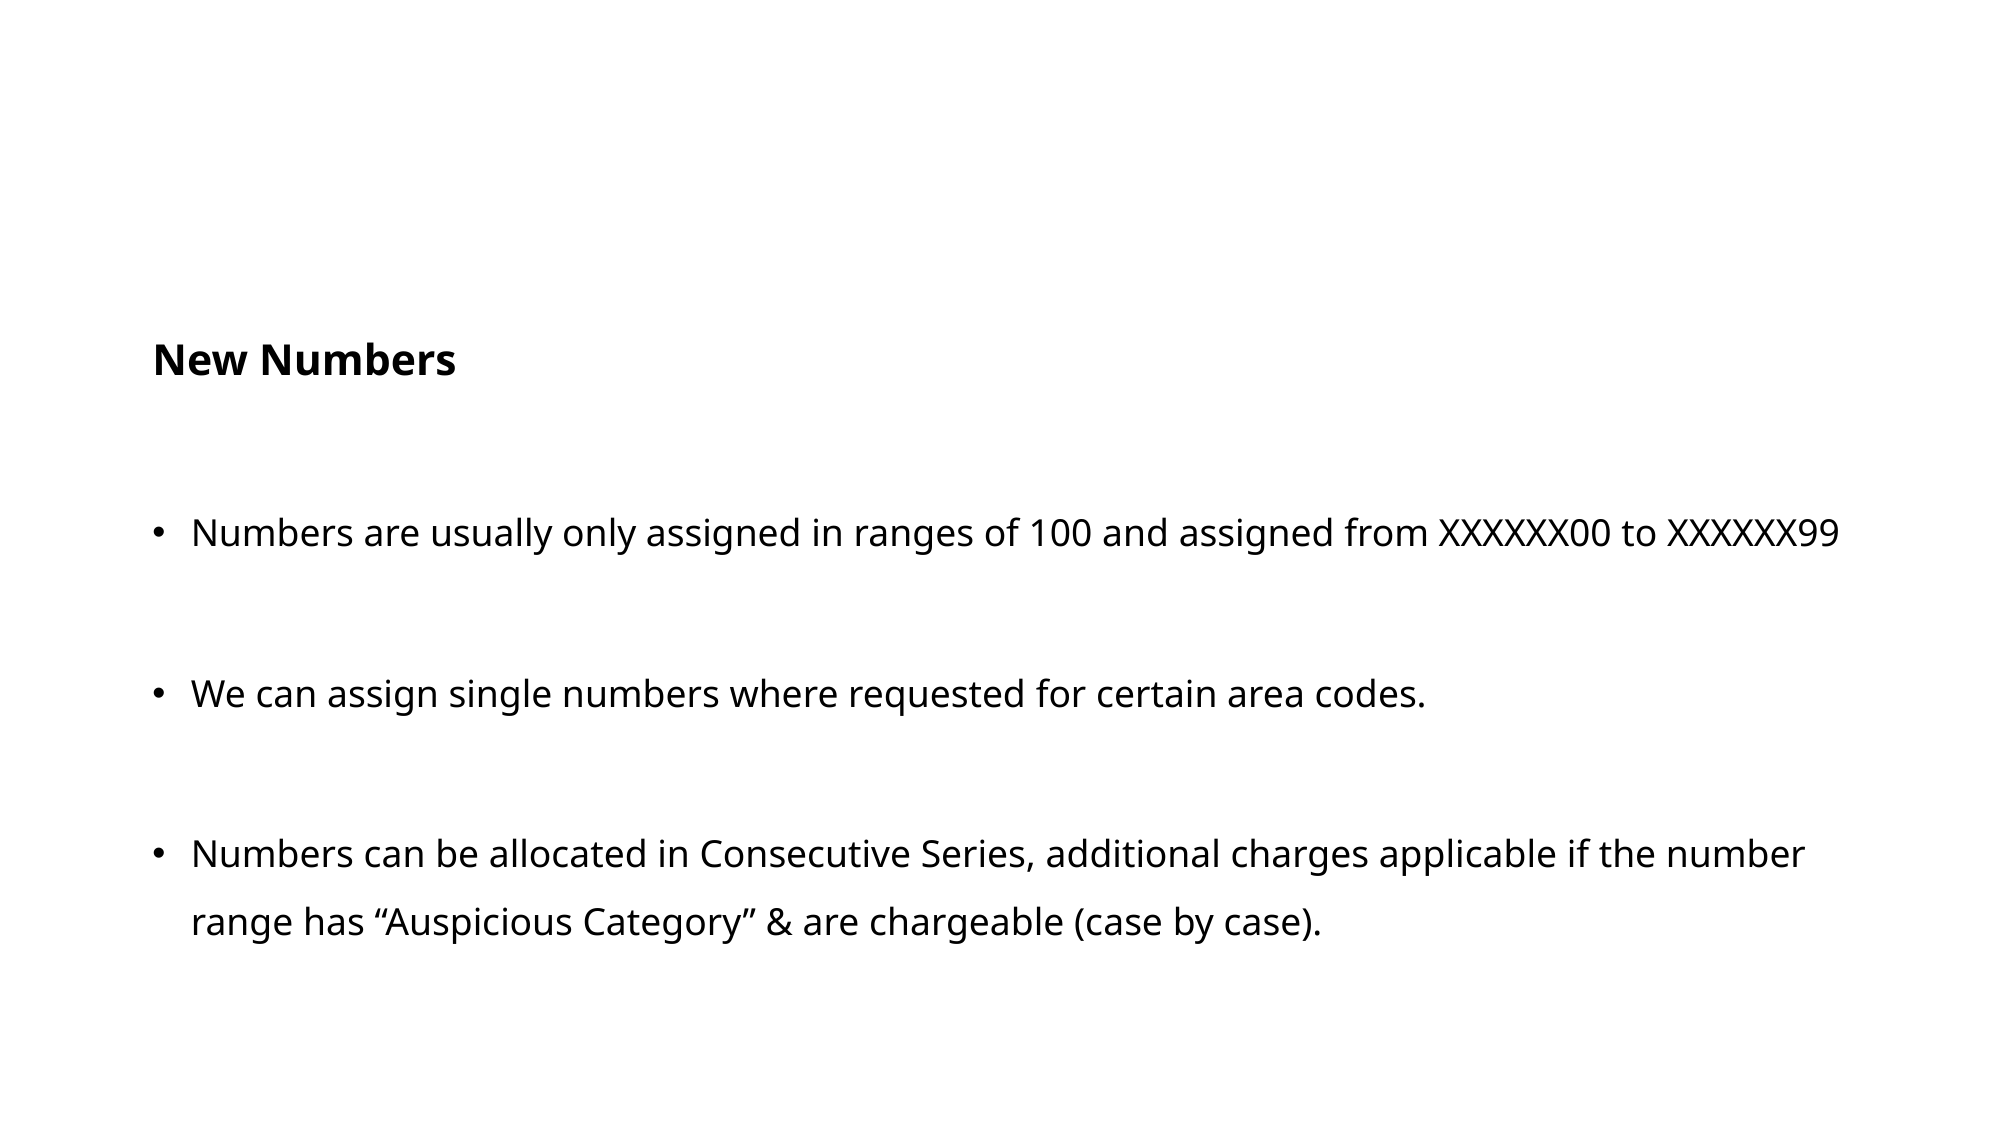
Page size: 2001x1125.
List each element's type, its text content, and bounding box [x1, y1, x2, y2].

list New Numbers Numbers are usually only assigned in ranges of 100 and assigned from XXXXXX00 to XXXXXX99 We can assign single numbers where requested for certain area codes. Numbers can be allocated in Consecutive Series, additional charges applicable if the number range has “Auspicious Category” & are chargeable (case by case). [137, 299, 1863, 1014]
